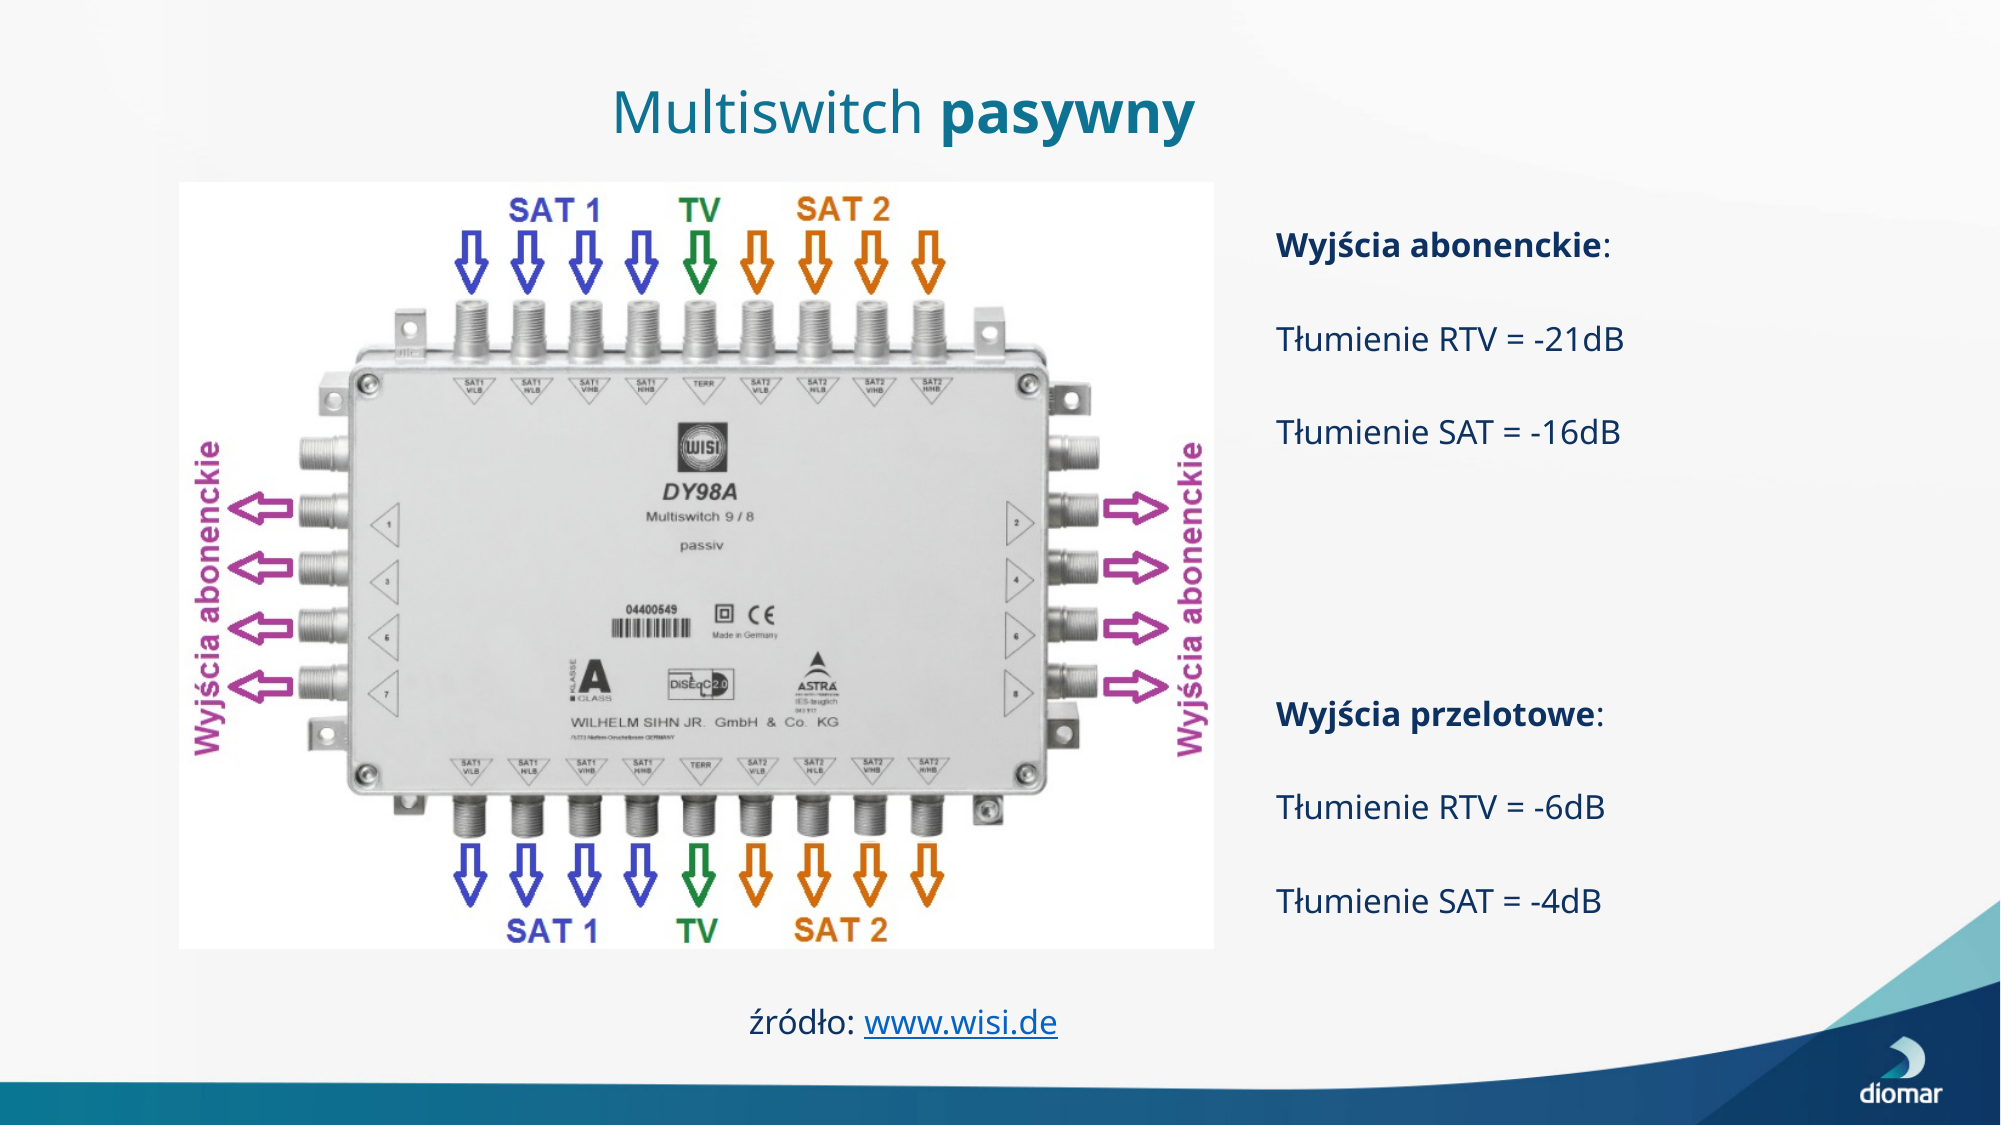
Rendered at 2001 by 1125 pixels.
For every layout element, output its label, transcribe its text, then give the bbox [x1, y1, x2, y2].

text_box źródło: www.wisi.de [639, 970, 1168, 1060]
text_box Wyjścia abonenckie: Tłumienie RTV = -21dB Tłumienie SAT = -16dB Wyjścia przelotowe: Tłumienie RTV = -6dB Tłumienie SAT = -4dB [1261, 183, 1704, 947]
picture [0, 0, 2001, 1125]
title Multiswitch pasywny [271, 67, 1536, 161]
